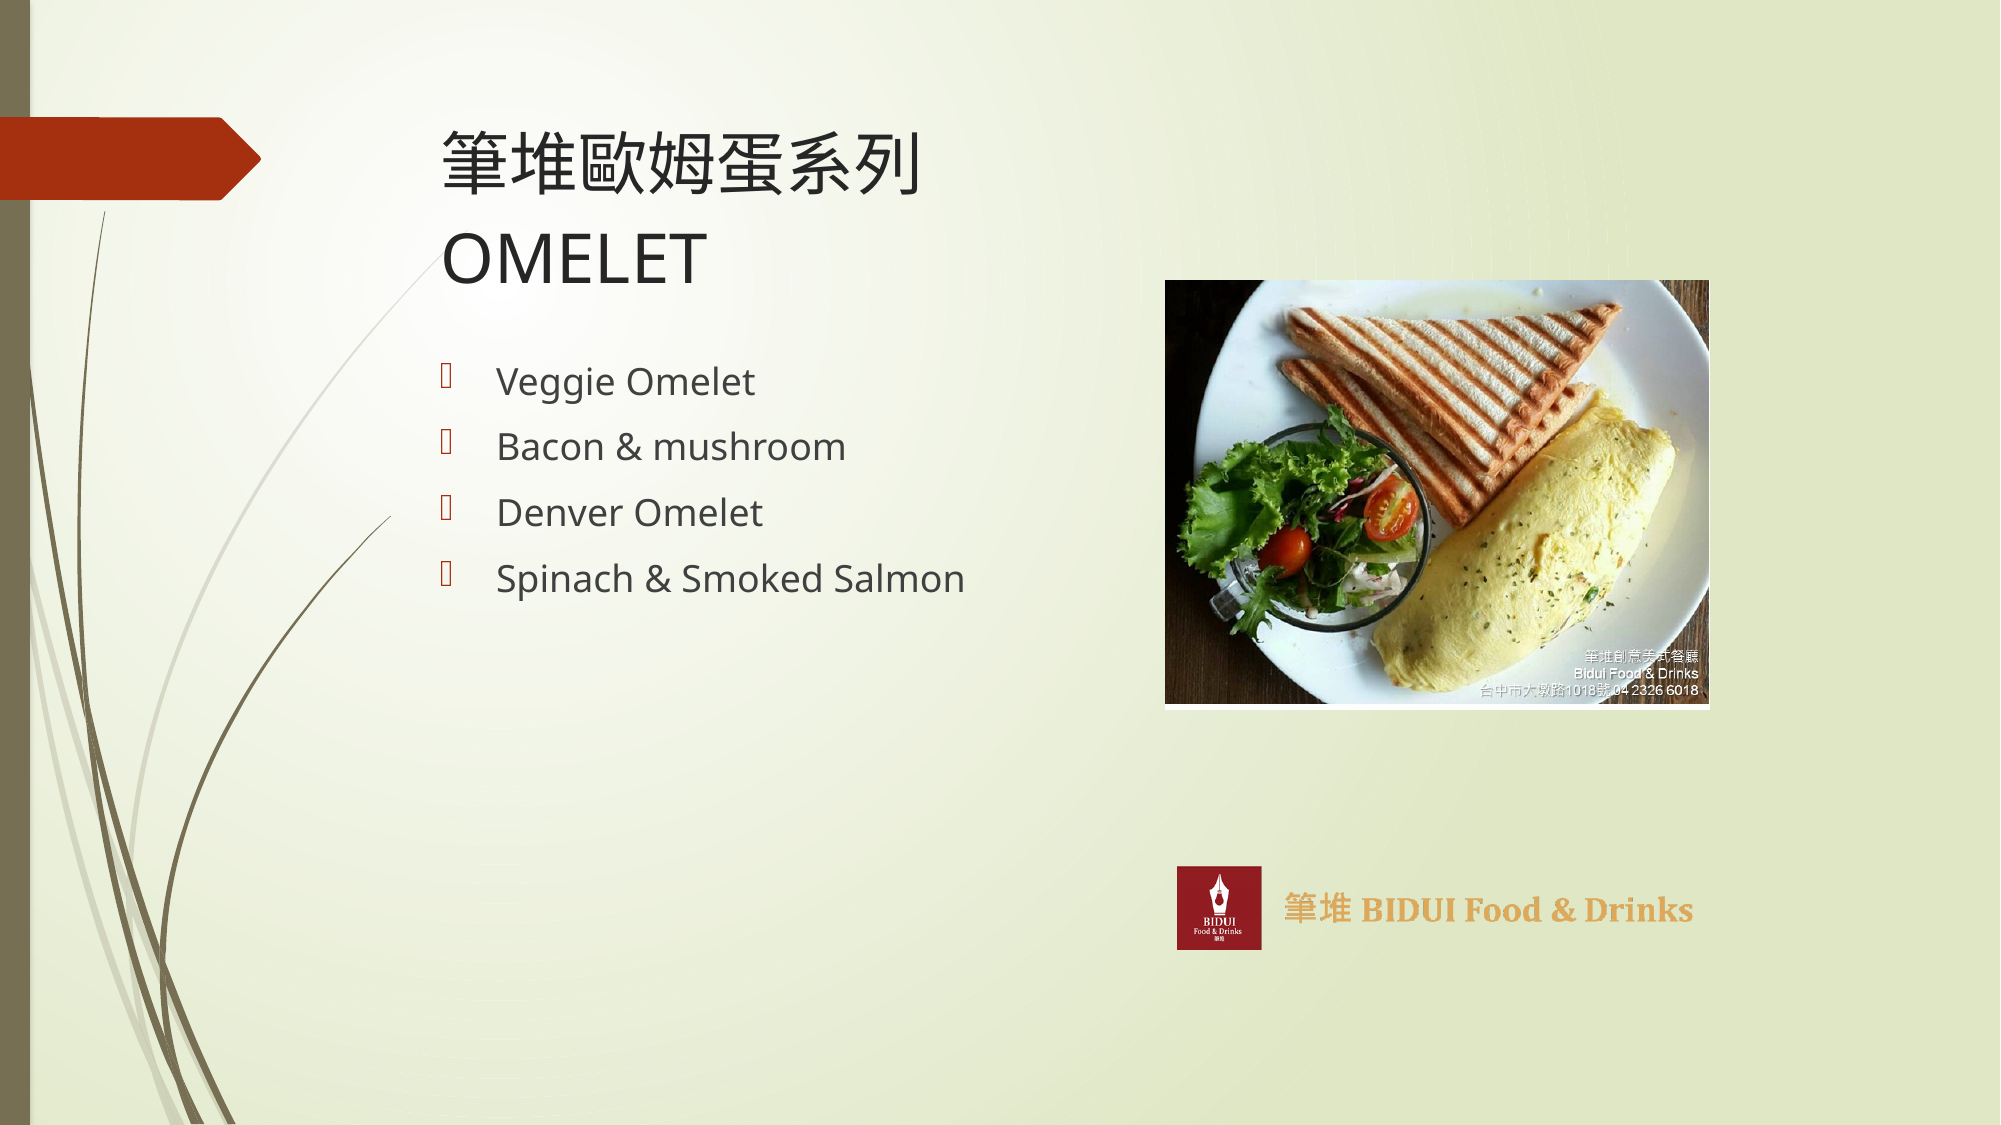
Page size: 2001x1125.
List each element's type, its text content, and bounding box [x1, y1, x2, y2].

title 筆堆歐姆蛋系列 OMELET [425, 102, 1888, 313]
list Veggie Omelet Bacon & mushroom Denver Omelet Spinach & Smoked Salmon [424, 350, 1133, 970]
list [1165, 279, 1710, 710]
picture [1177, 865, 1715, 951]
